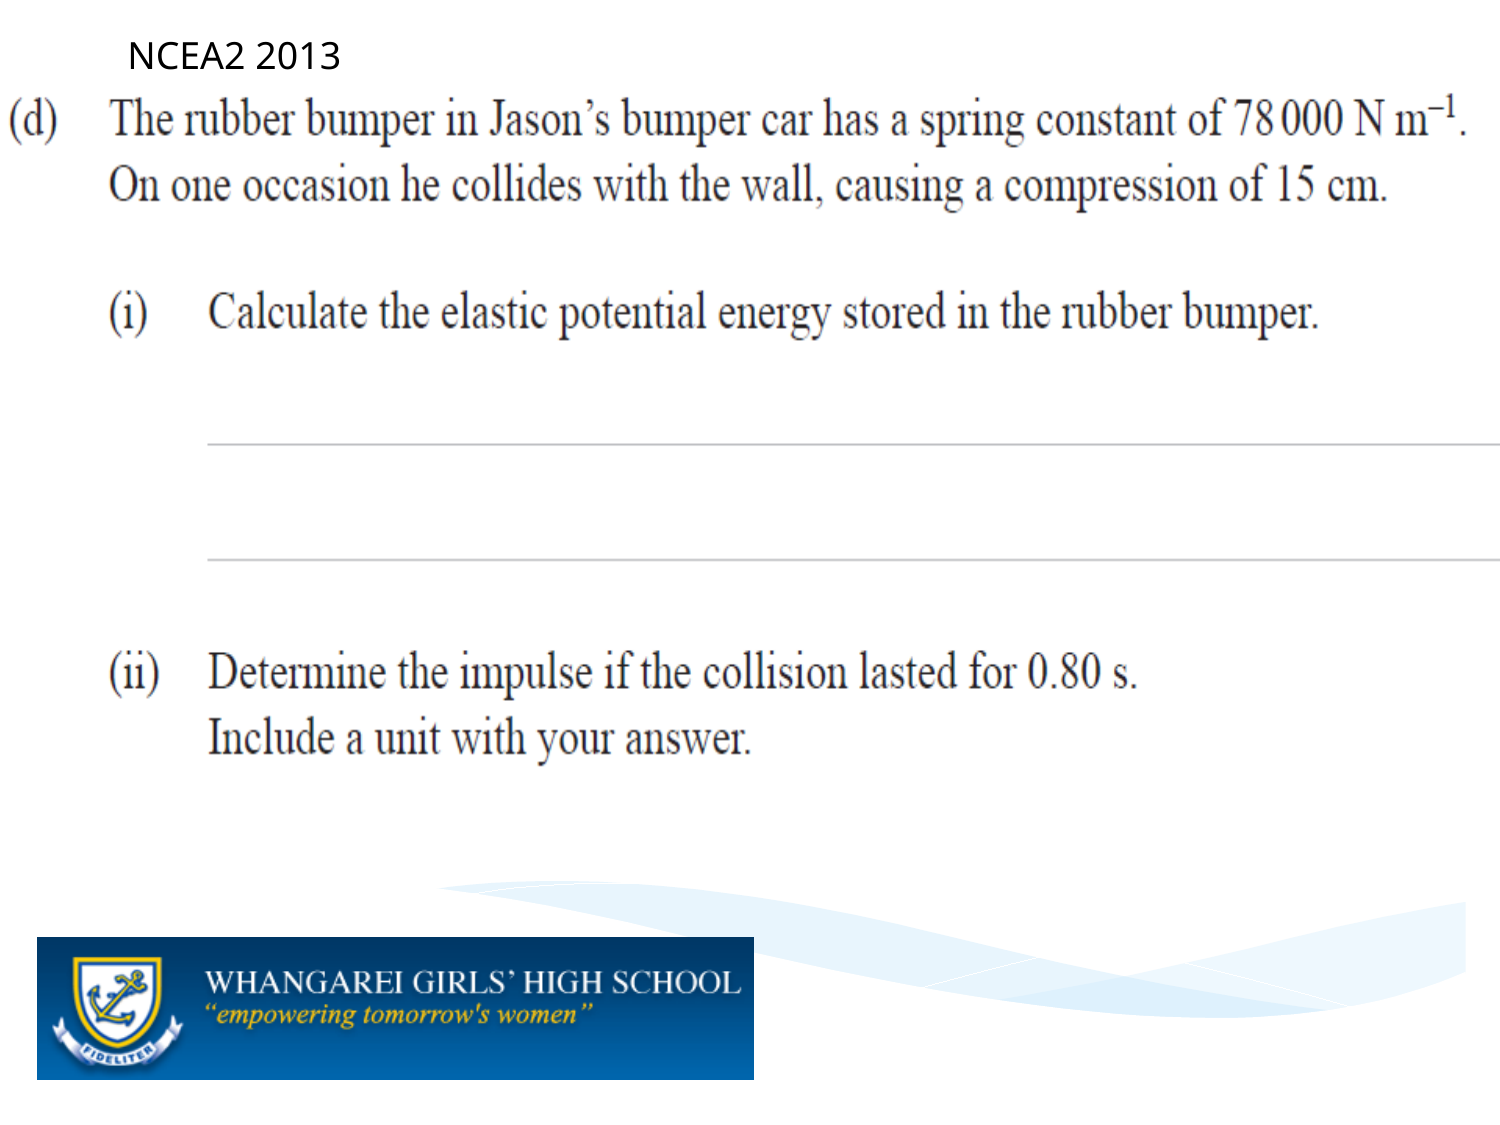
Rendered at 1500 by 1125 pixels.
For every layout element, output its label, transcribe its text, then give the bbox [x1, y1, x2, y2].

picture [0, 76, 1500, 838]
picture [37, 937, 754, 1080]
text_box NCEA2 2013 [112, 24, 613, 74]
